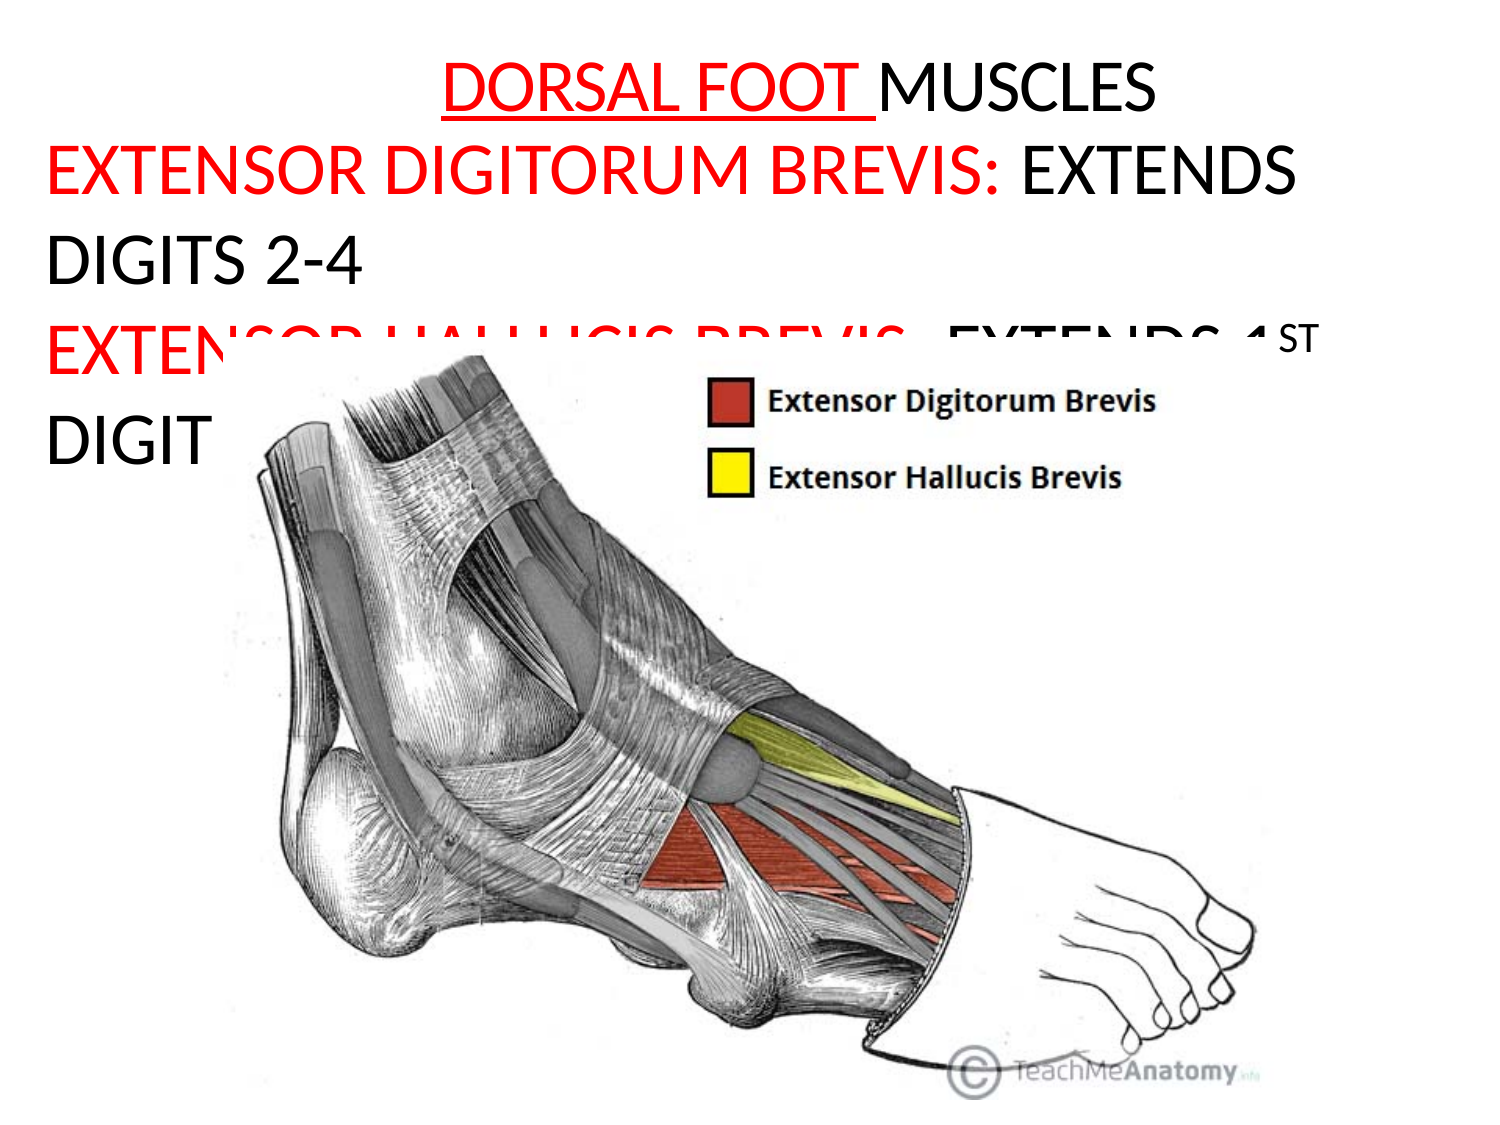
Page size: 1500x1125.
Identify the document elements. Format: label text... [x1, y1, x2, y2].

text_box Extensor digitorum brevis: Extends digits 2-4 Extensor hallucis brevis: Extends 1st digit [30, 112, 1475, 488]
text_box Dorsal Foot Muscles [124, 0, 1475, 112]
picture [223, 336, 1275, 1101]
